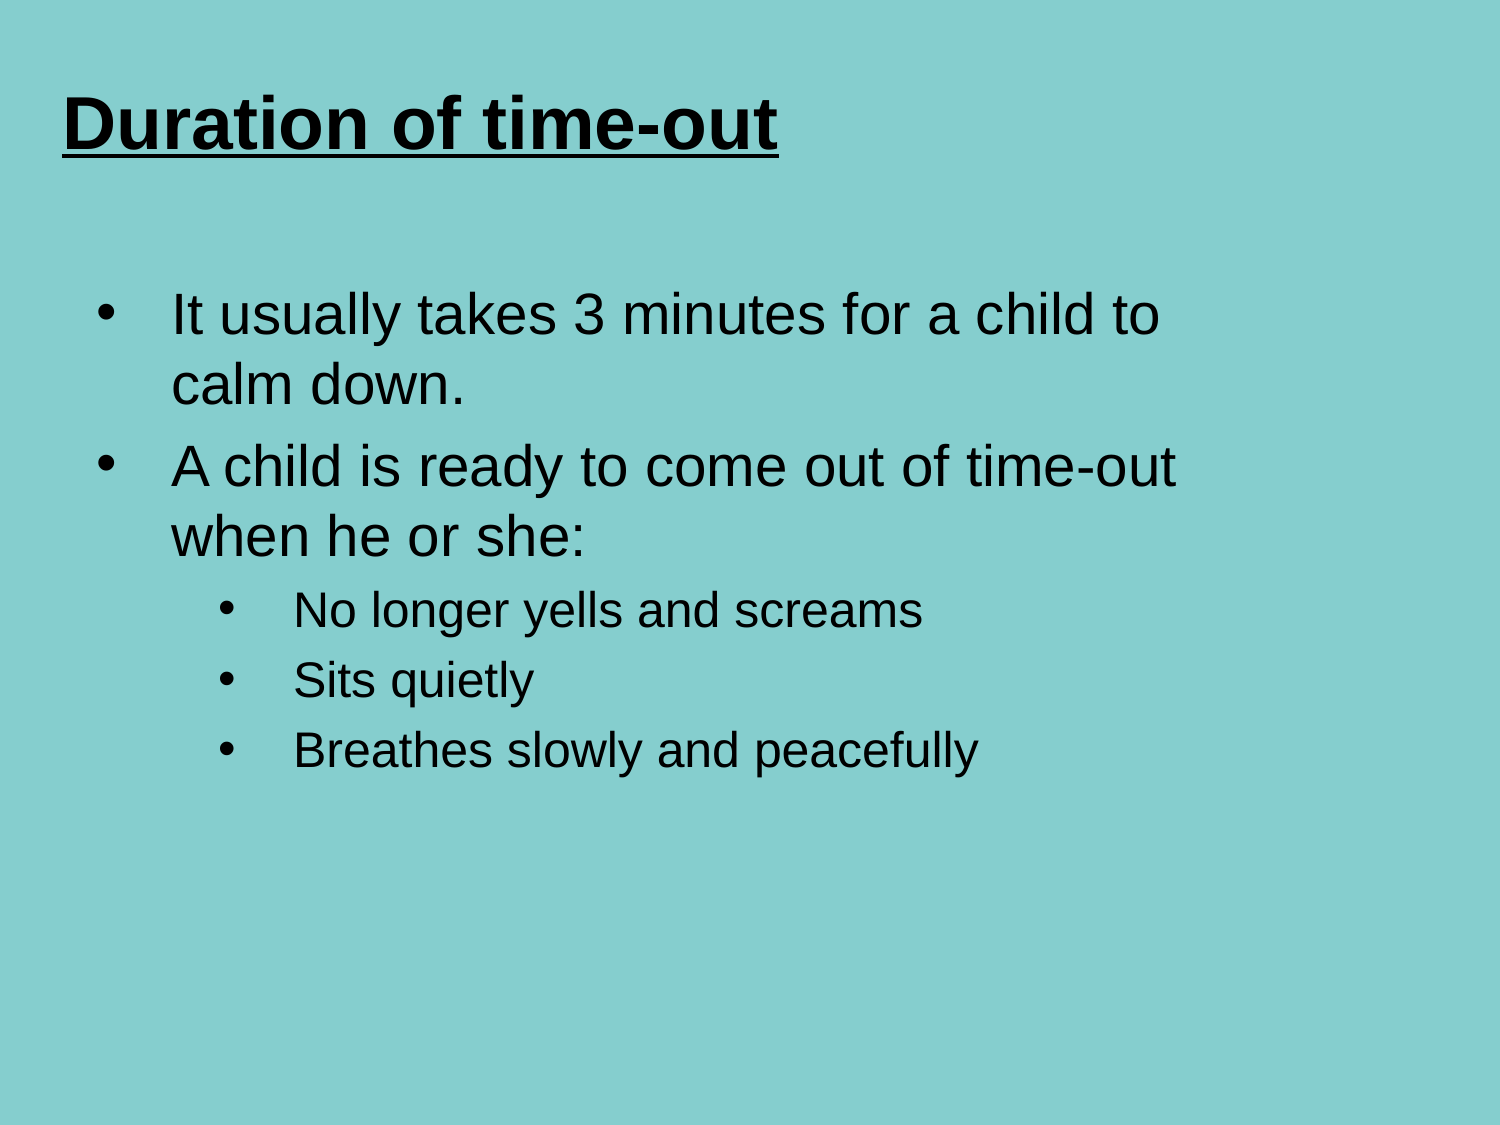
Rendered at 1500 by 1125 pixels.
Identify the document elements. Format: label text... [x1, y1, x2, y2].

list It usually takes 3 minutes for a child to calm down. A child is ready to come out of time-out when he or she: No longer yells and screams Sits quietly Breathes slowly and peacefully [81, 268, 1263, 850]
title Duration of time-out [62, 75, 1425, 275]
